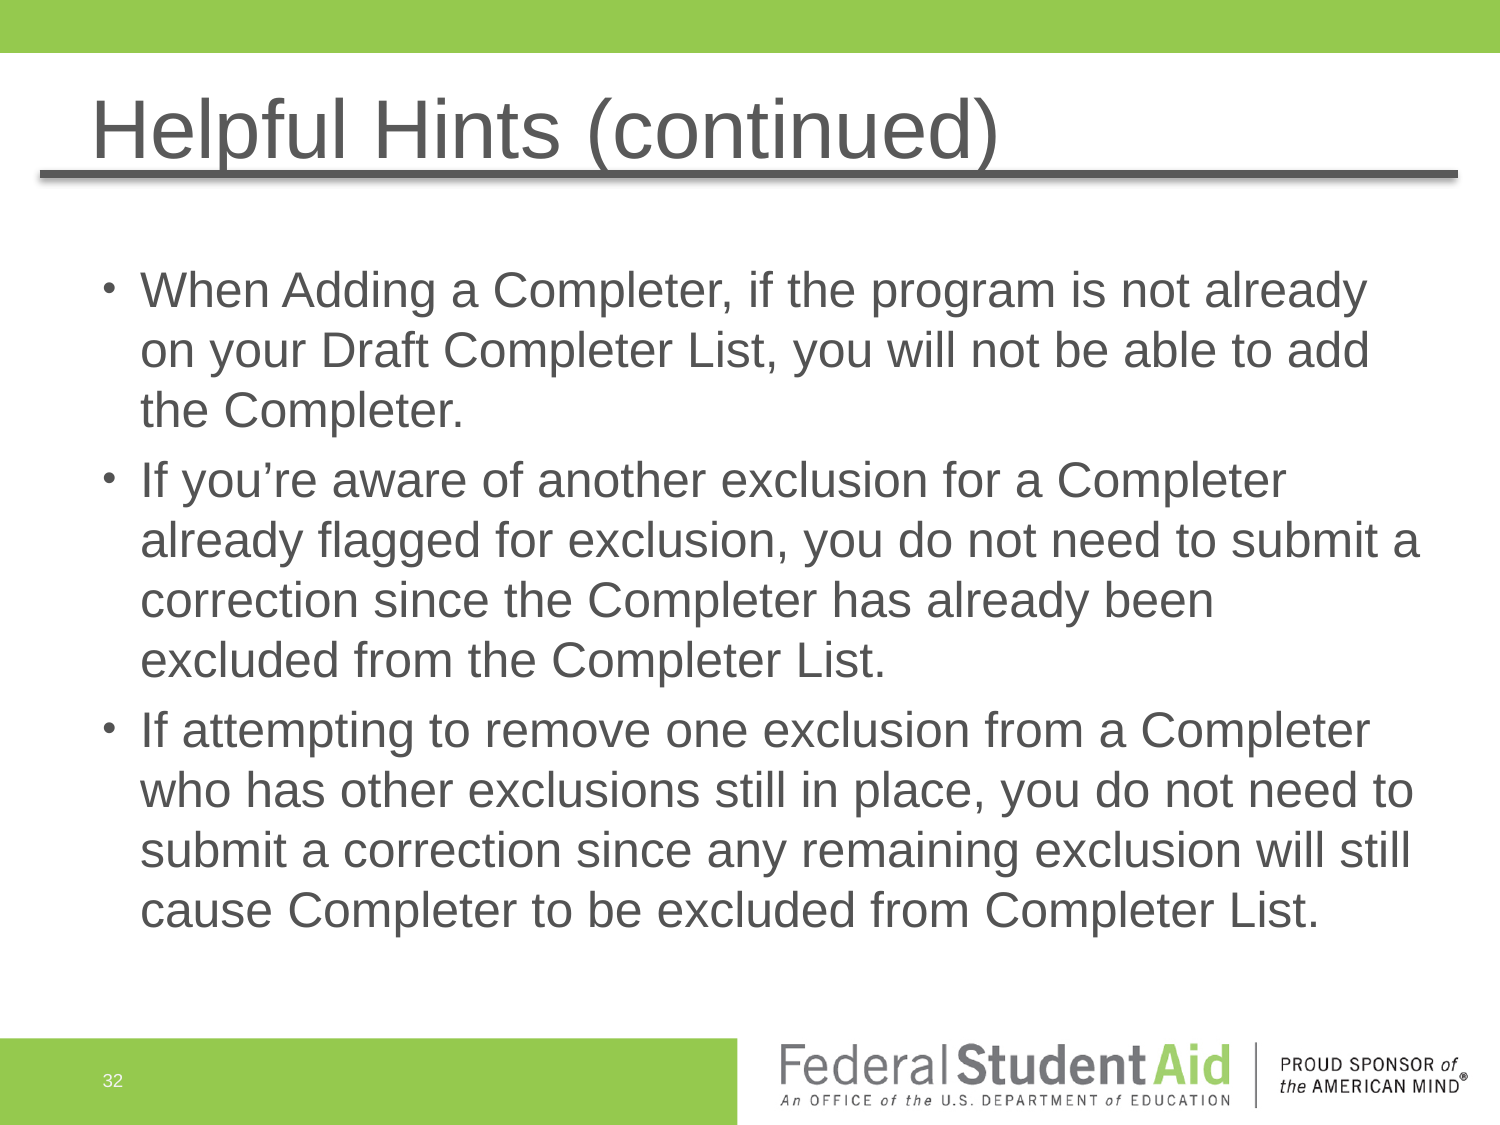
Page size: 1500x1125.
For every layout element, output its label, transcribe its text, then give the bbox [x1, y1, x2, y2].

slide_number 32 [87, 1050, 438, 1110]
title Helpful Hints (continued) [75, 67, 1479, 175]
list When Adding a Completer, if the program is not already on your Draft Completer List, you will not be able to add the Completer. If you’re aware of another exclusion for a Completer already flagged for exclusion, you do not need to submit a correction since the Completer has already been excluded from the Completer List. If attempting to remove one exclusion from a Completer who has other exclusions still in place, you do not need to submit a correction since any remaining exclusion will still cause Completer to be excluded from Completer List. [87, 249, 1438, 993]
picture [761, 1018, 1488, 1125]
